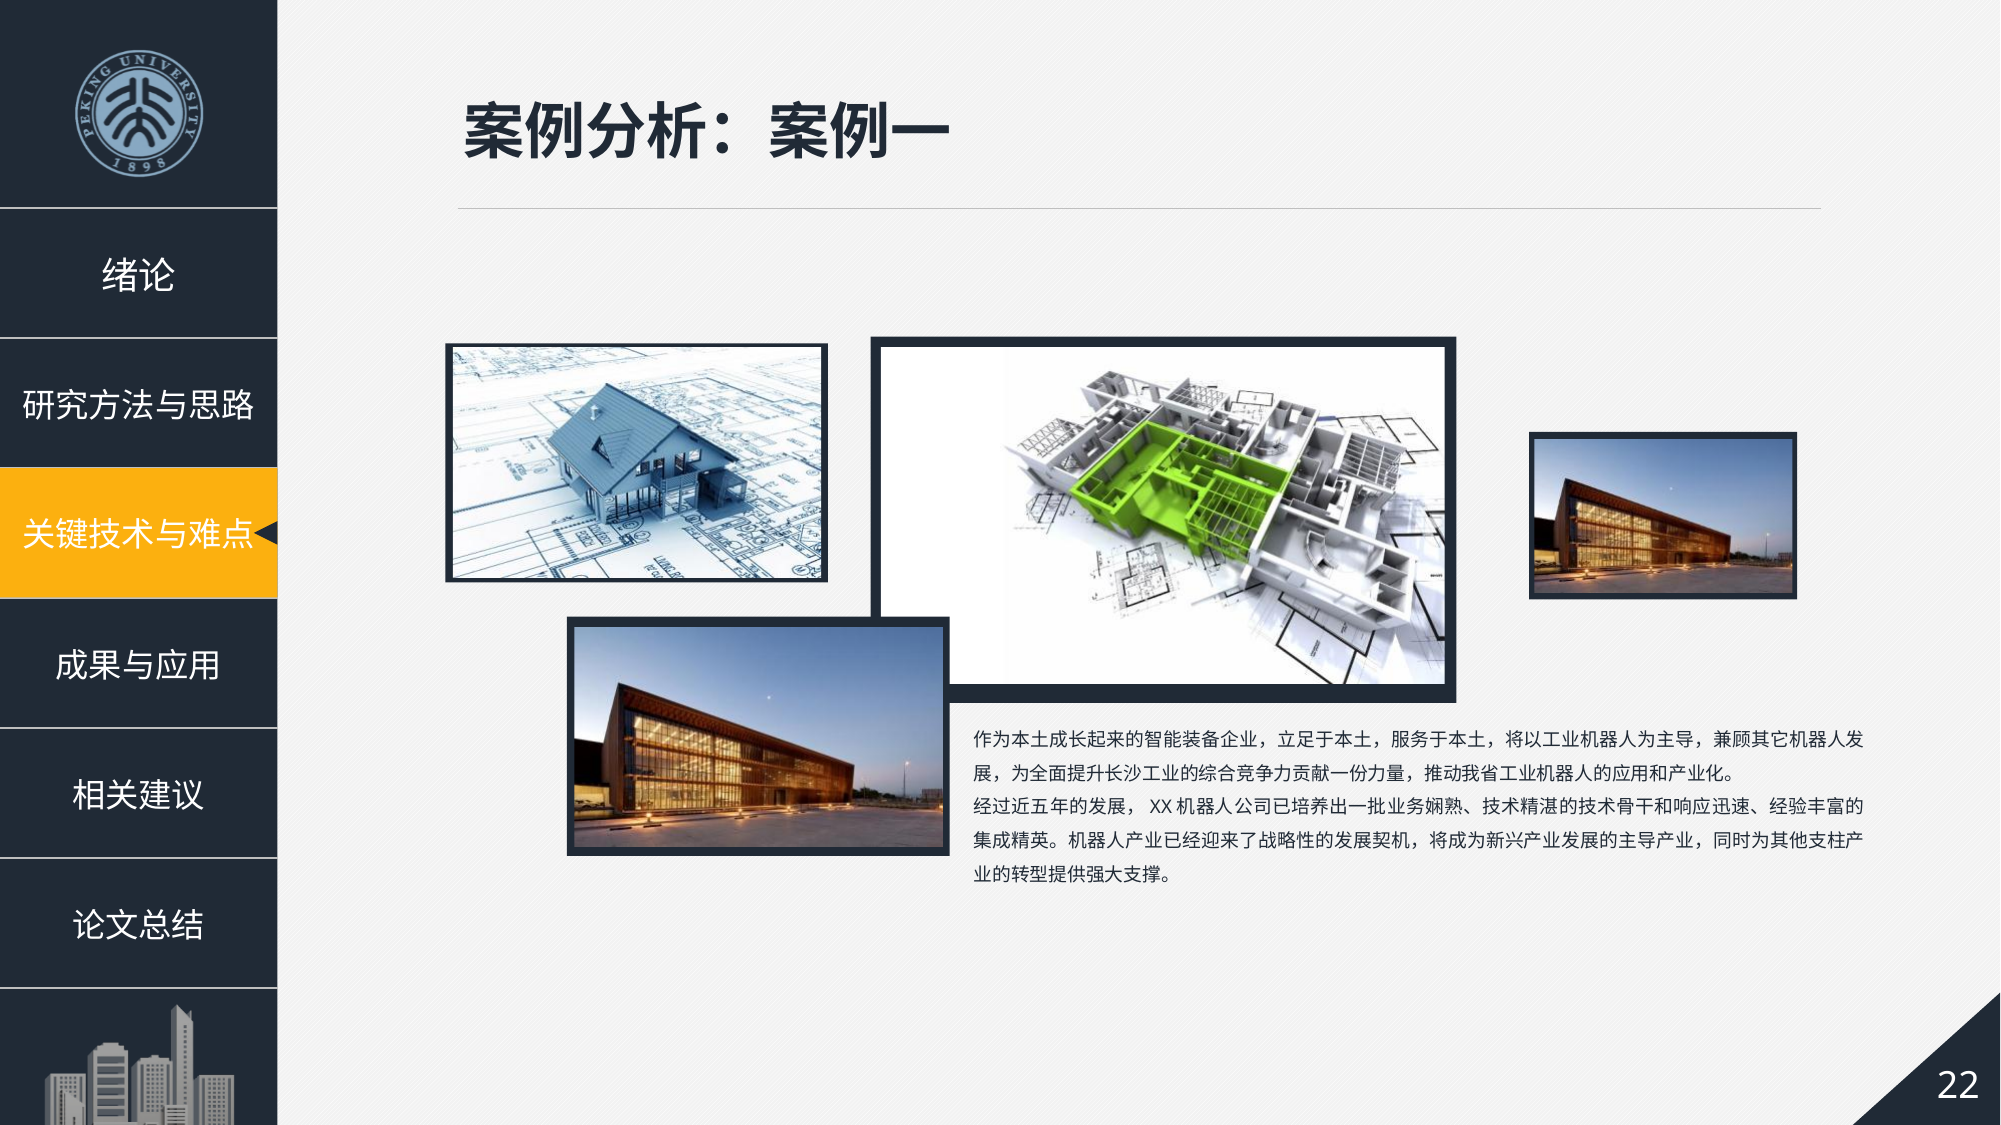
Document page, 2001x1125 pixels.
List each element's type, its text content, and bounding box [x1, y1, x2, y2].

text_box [1529, 431, 1798, 600]
text_box 案例分析：案例一 [448, 84, 967, 173]
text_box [870, 336, 1457, 703]
text_box 作为本土成长起来的智能装备企业，立足于本土，服务于本土，将以工业机器人为主导，兼顾其它机器人发展，为全面提升长沙工业的综合竞争力贡献一份力量，推动我省工业机器人的应用和产业化。 经过近五年的发展，XX机器人公司已培养出一批业务娴熟、技术精湛的技术骨干和响应迅速、经验丰富的集成精英。机器人产业已经迎来了战略性的发展契机，将成为新兴产业发展的主导产业，同时为其他支柱产业的转型提供强大支撑。 [958, 709, 1880, 893]
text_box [445, 343, 828, 583]
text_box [566, 616, 950, 856]
picture [16, 1004, 260, 1125]
